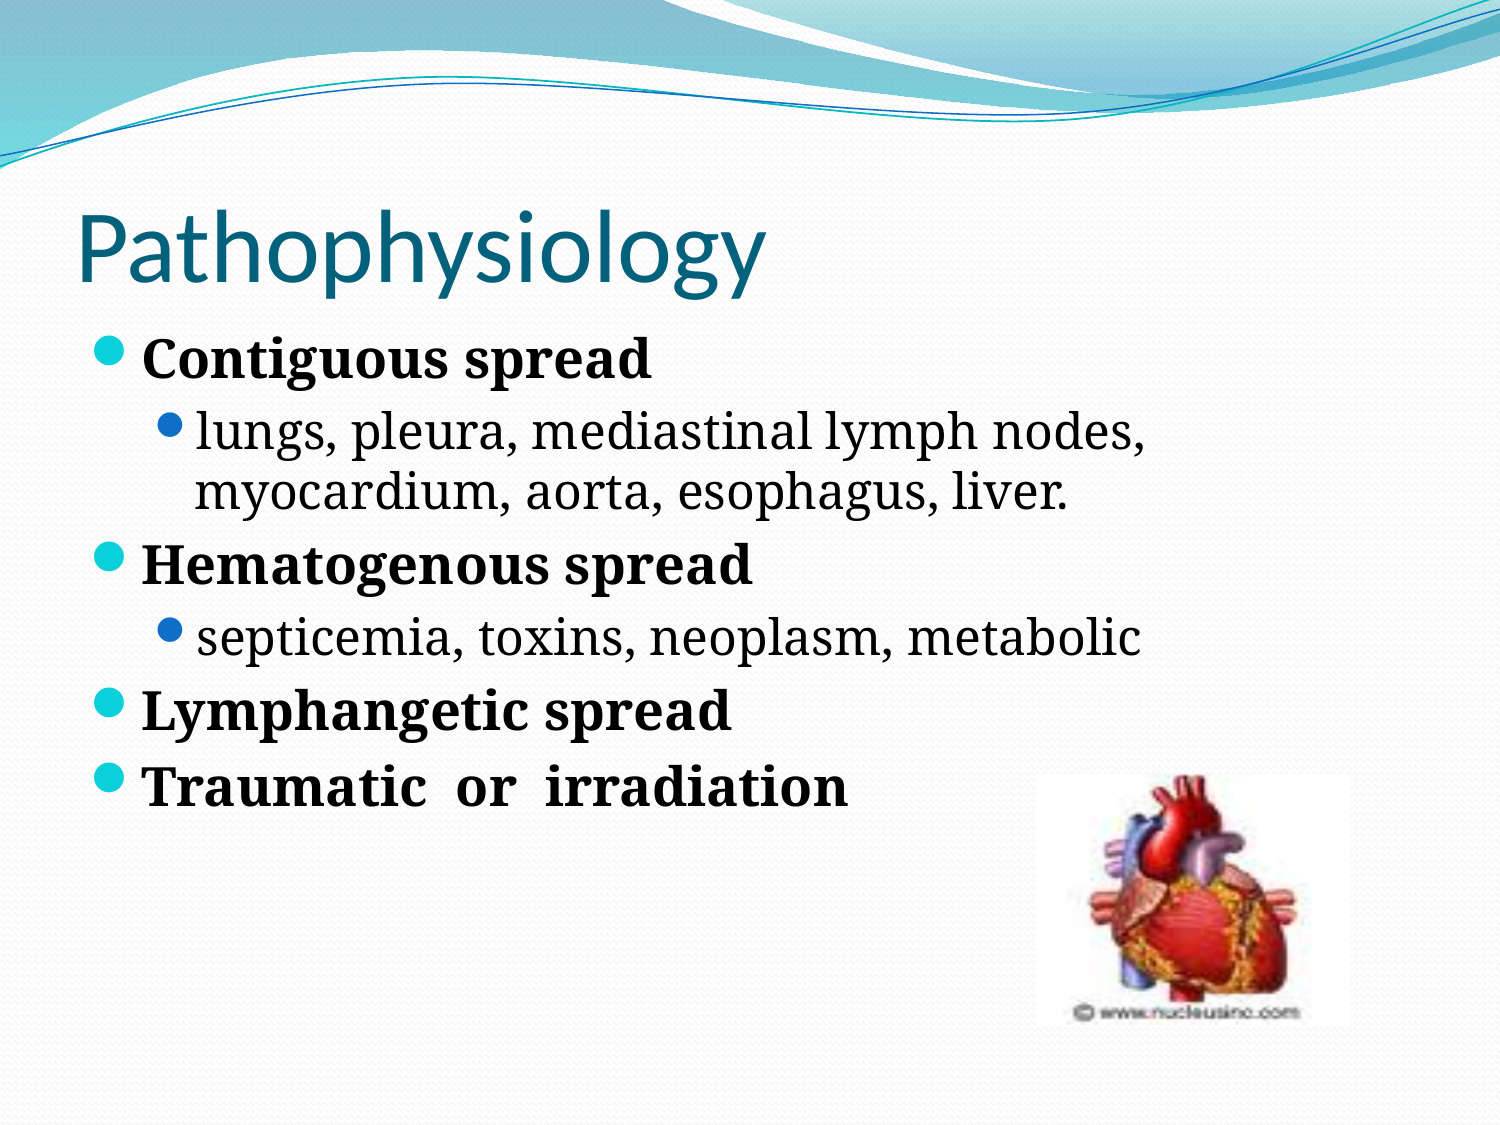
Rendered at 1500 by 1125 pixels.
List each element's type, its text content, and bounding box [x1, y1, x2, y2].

list Contiguous spread lungs, pleura, mediastinal lymph nodes, myocardium, aorta, esophagus, liver. Hematogenous spread septicemia, toxins, neoplasm, metabolic Lymphangetic spread Traumatic or irradiation [75, 317, 1425, 1038]
picture [1037, 774, 1351, 1026]
title Pathophysiology [75, 115, 1425, 303]
